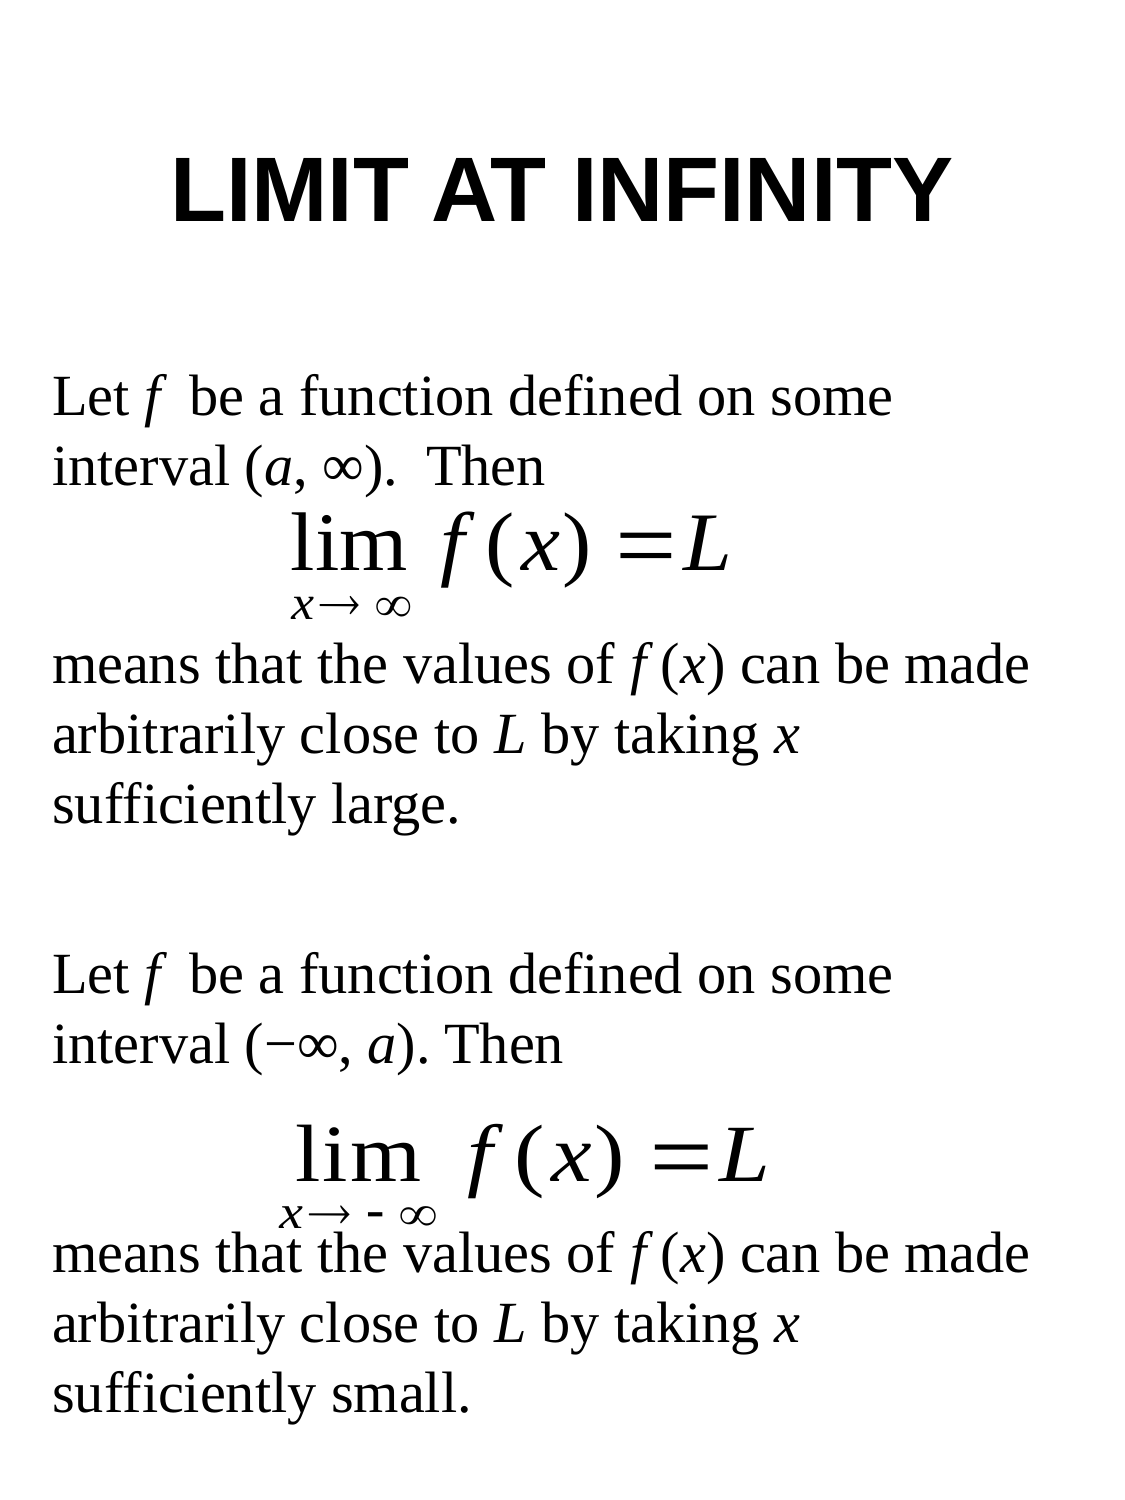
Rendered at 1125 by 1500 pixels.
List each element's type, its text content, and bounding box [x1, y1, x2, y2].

text_box Let f be a function defined on some interval (a, ∞). Then means that the values of f (x) can be made arbitrarily close to L by taking x sufficiently large. Let f be a function defined on some interval (−∞, a). Then means that the values of f (x) can be made arbitrarily close to L by taking x sufficiently small. [37, 349, 1088, 1432]
title LIMIT AT INFINITY [56, 59, 1069, 311]
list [262, 1099, 788, 1256]
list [274, 487, 751, 648]
